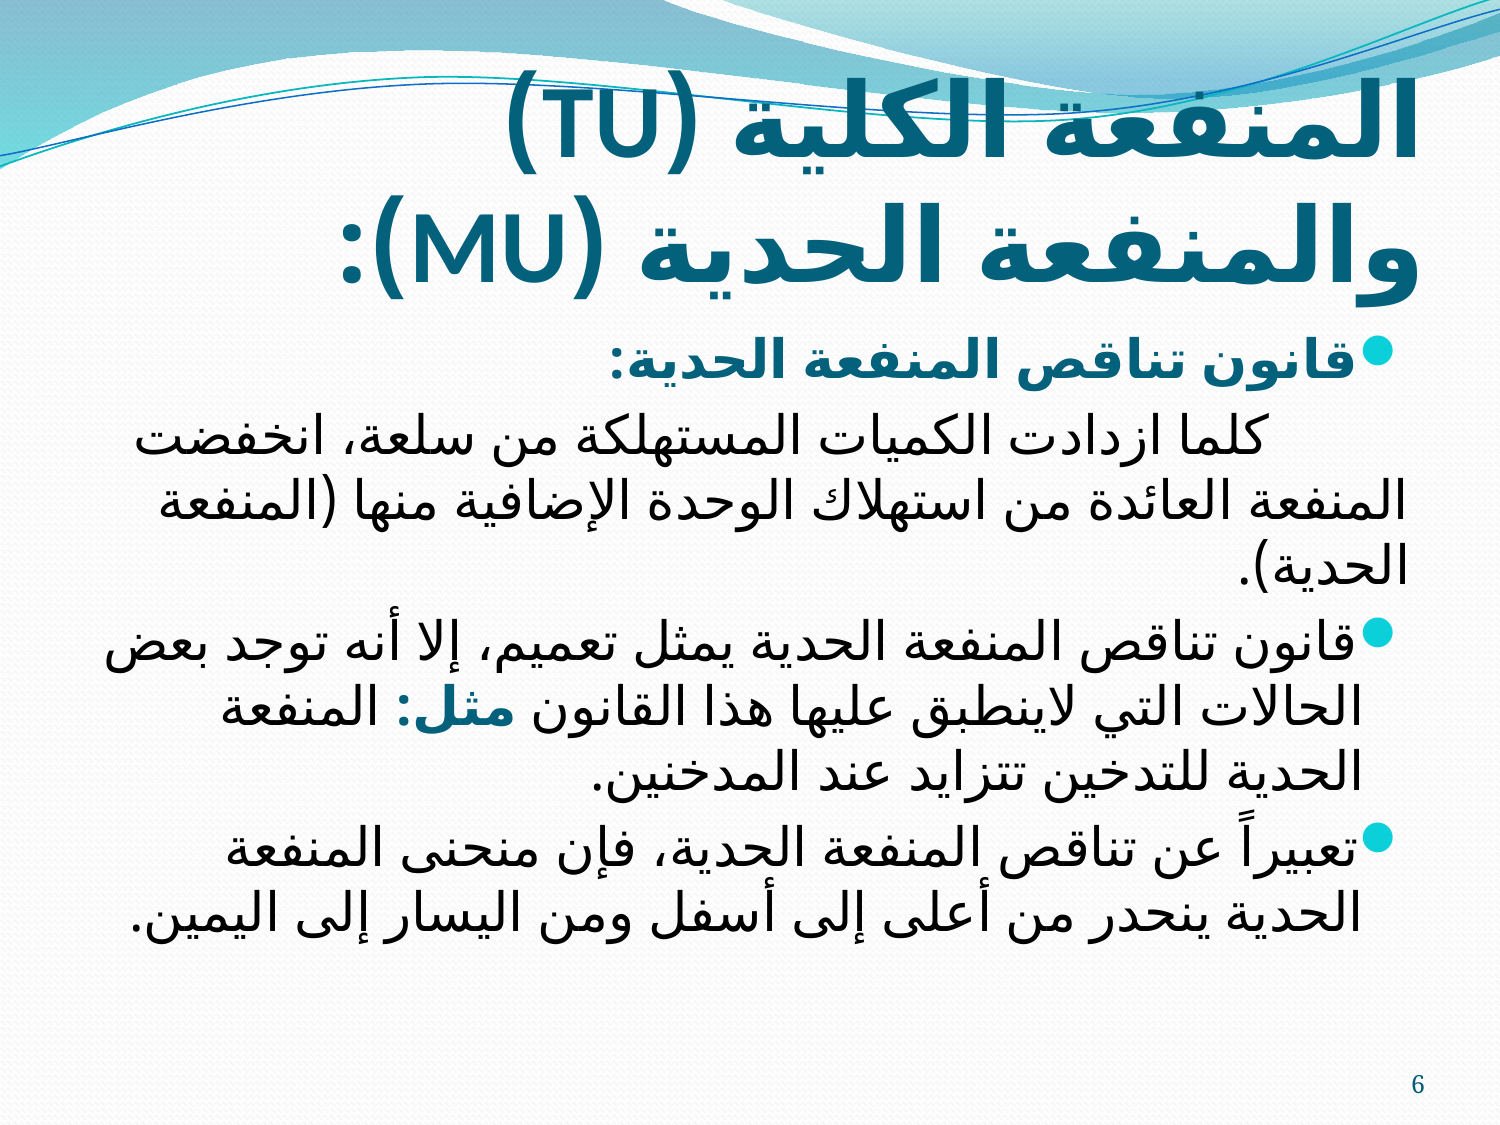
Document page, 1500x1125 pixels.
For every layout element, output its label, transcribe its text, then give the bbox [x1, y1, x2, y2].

slide_number 6 [1299, 1042, 1425, 1103]
title المنفعة الكلية (TU) والمنفعة الحدية (MU): [75, 115, 1425, 303]
list قانون تناقص المنفعة الحدية: كلما ازدادت الكميات المستهلكة من سلعة، انخفضت المنفعة العائدة من استهلاك الوحدة الإضافية منها (المنفعة الحدية). قانون تناقص المنفعة الحدية يمثل تعميم، إلا أنه توجد بعض الحالات التي لاينطبق عليها هذا القانون مثل: المنفعة الحدية للتدخين تتزايد عند المدخنين. تعبيراً عن تناقص المنفعة الحدية، فإن منحنى المنفعة الحدية ينحدر من أعلى إلى أسفل ومن اليسار إلى اليمين. [75, 317, 1425, 1038]
